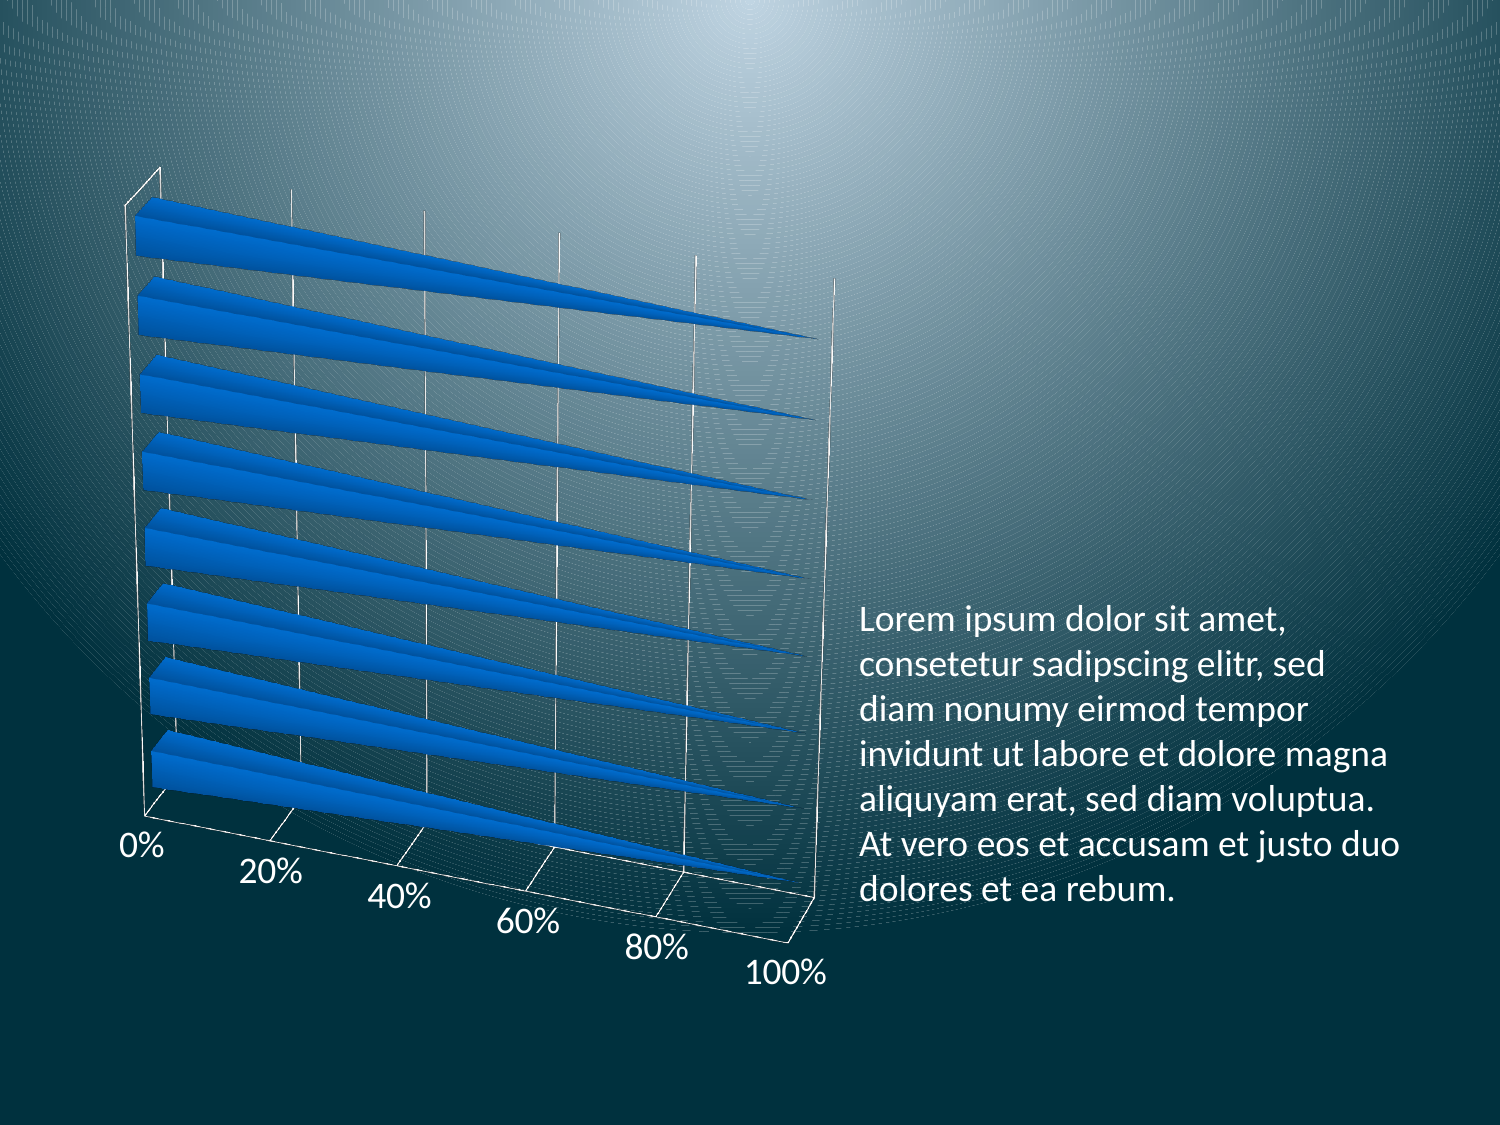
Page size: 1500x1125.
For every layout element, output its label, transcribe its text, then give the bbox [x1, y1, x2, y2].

chart [74, 148, 881, 1012]
text_box Lorem ipsum dolor sit amet, consetetur sadipscing elitr, sed diam nonumy eirmod tempor invidunt ut labore et dolore magna aliquyam erat, sed diam voluptua. At vero eos et accusam et justo duo dolores et ea rebum. [884, 586, 1424, 916]
